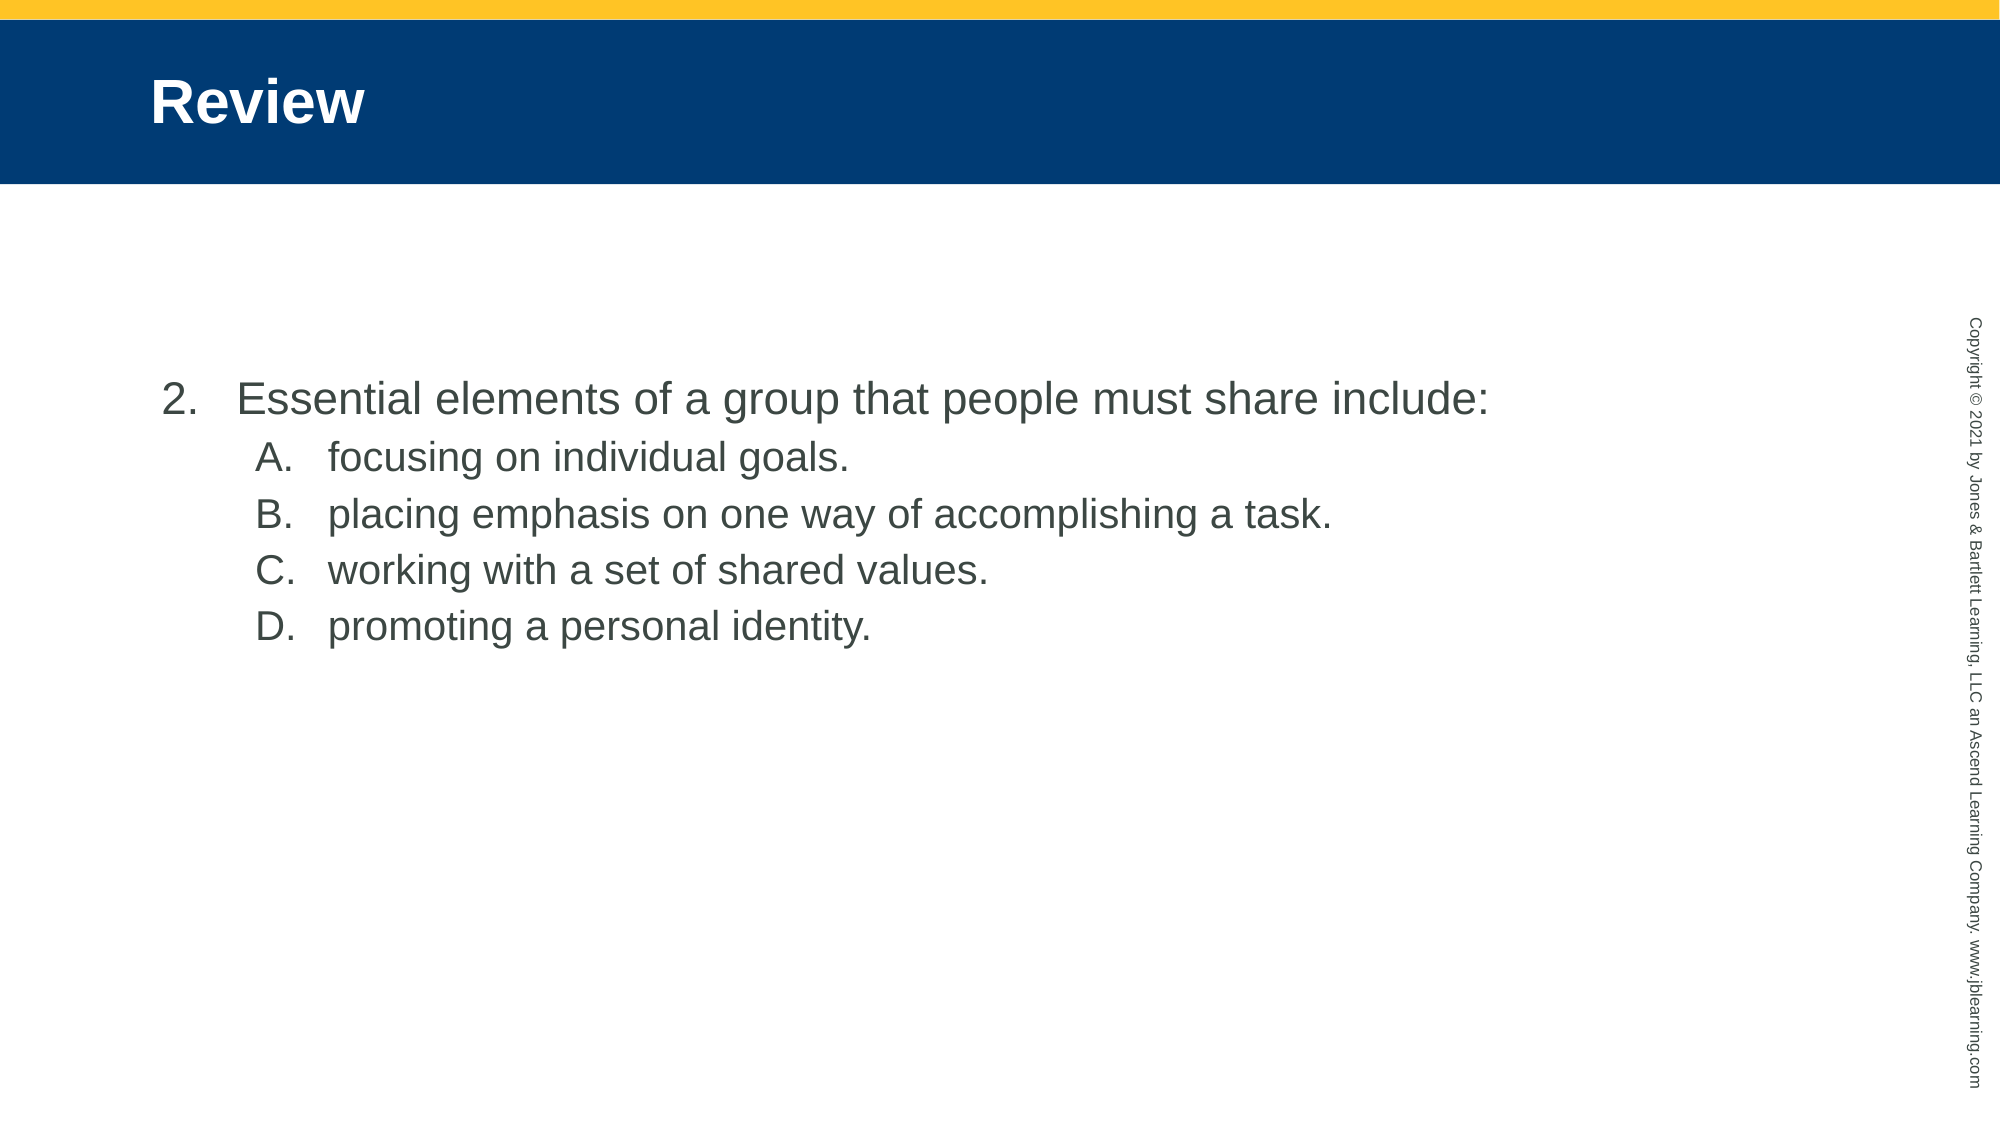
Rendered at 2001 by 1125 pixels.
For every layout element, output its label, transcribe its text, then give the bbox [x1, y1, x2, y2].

title Review [0, 19, 2000, 185]
list Essential elements of a group that people must share include: focusing on individual goals. placing emphasis on one way of accomplishing a task. working with a set of shared values. promoting a personal identity. [146, 361, 1859, 1016]
